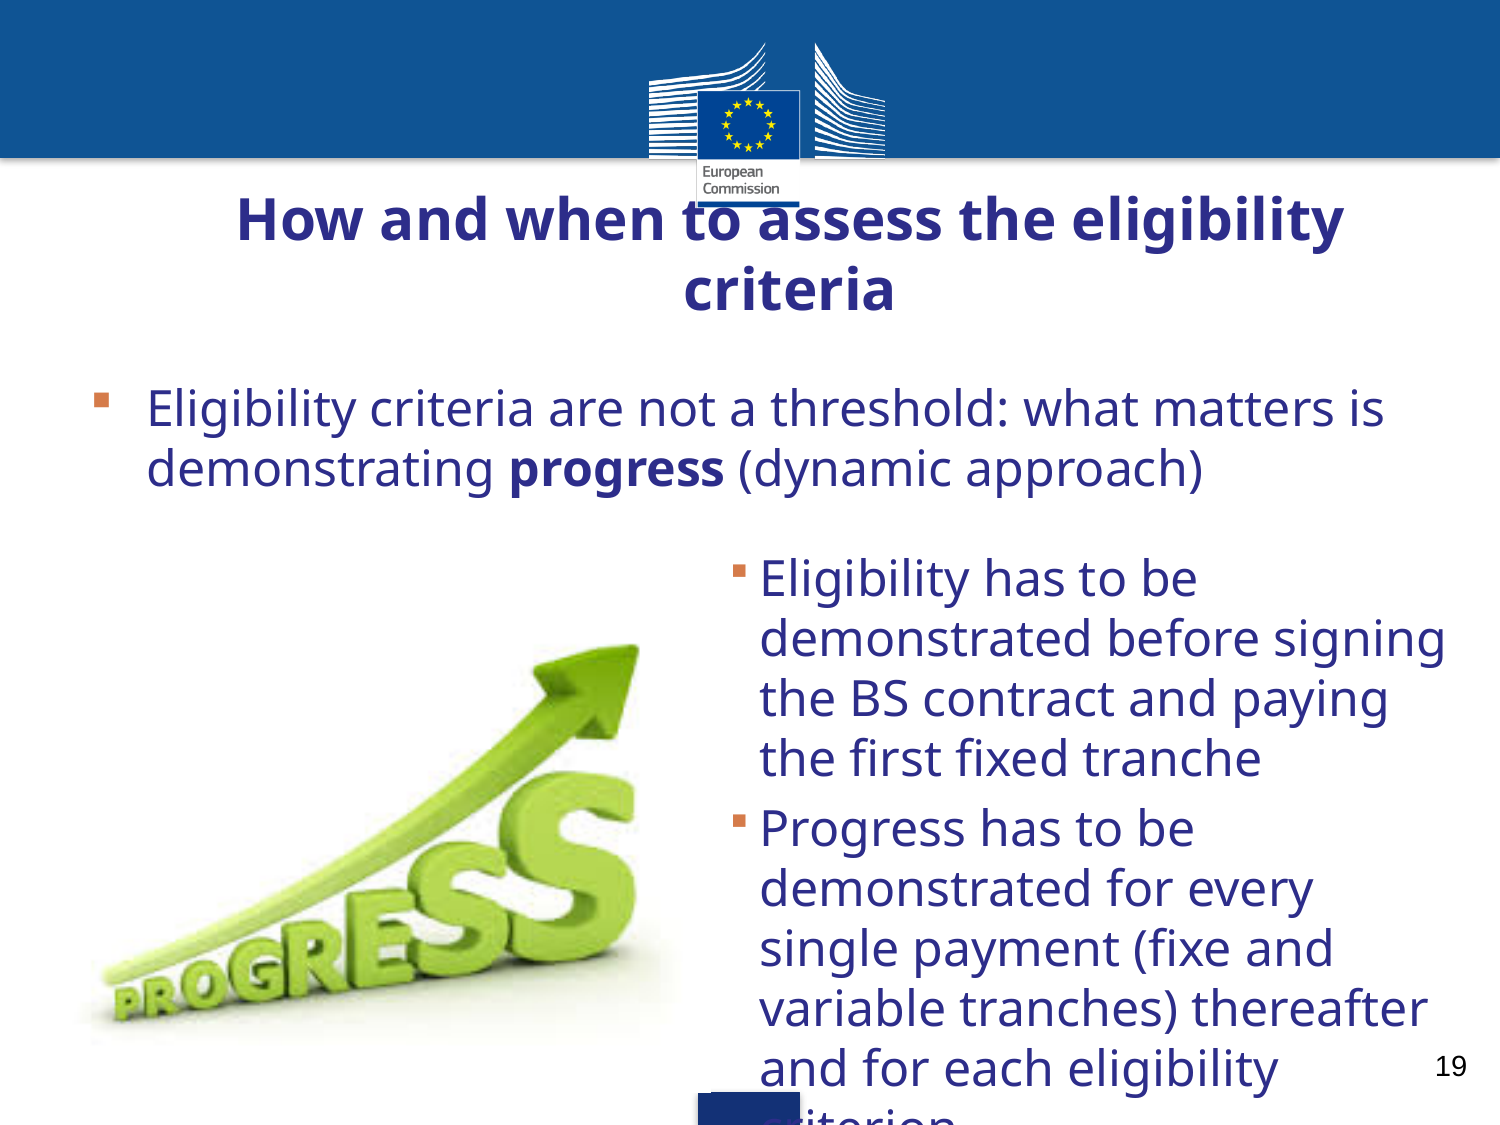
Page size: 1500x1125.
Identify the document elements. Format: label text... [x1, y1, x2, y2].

slide_number 19 [1132, 1039, 1483, 1118]
text_box How and when to assess the eligibility criteria [86, 170, 1436, 334]
text_box Eligibility has to be demonstrated before signing the BS contract and paying the first fixed tranche Progress has to be demonstrated for every single payment (fixe and variable tranches) thereafter and for each eligibility criterion [714, 538, 1469, 1093]
picture [649, 42, 885, 170]
picture [29, 582, 711, 1093]
list Eligibility criteria are not a threshold: what matters is demonstrating progress (dynamic approach) [74, 368, 1403, 528]
